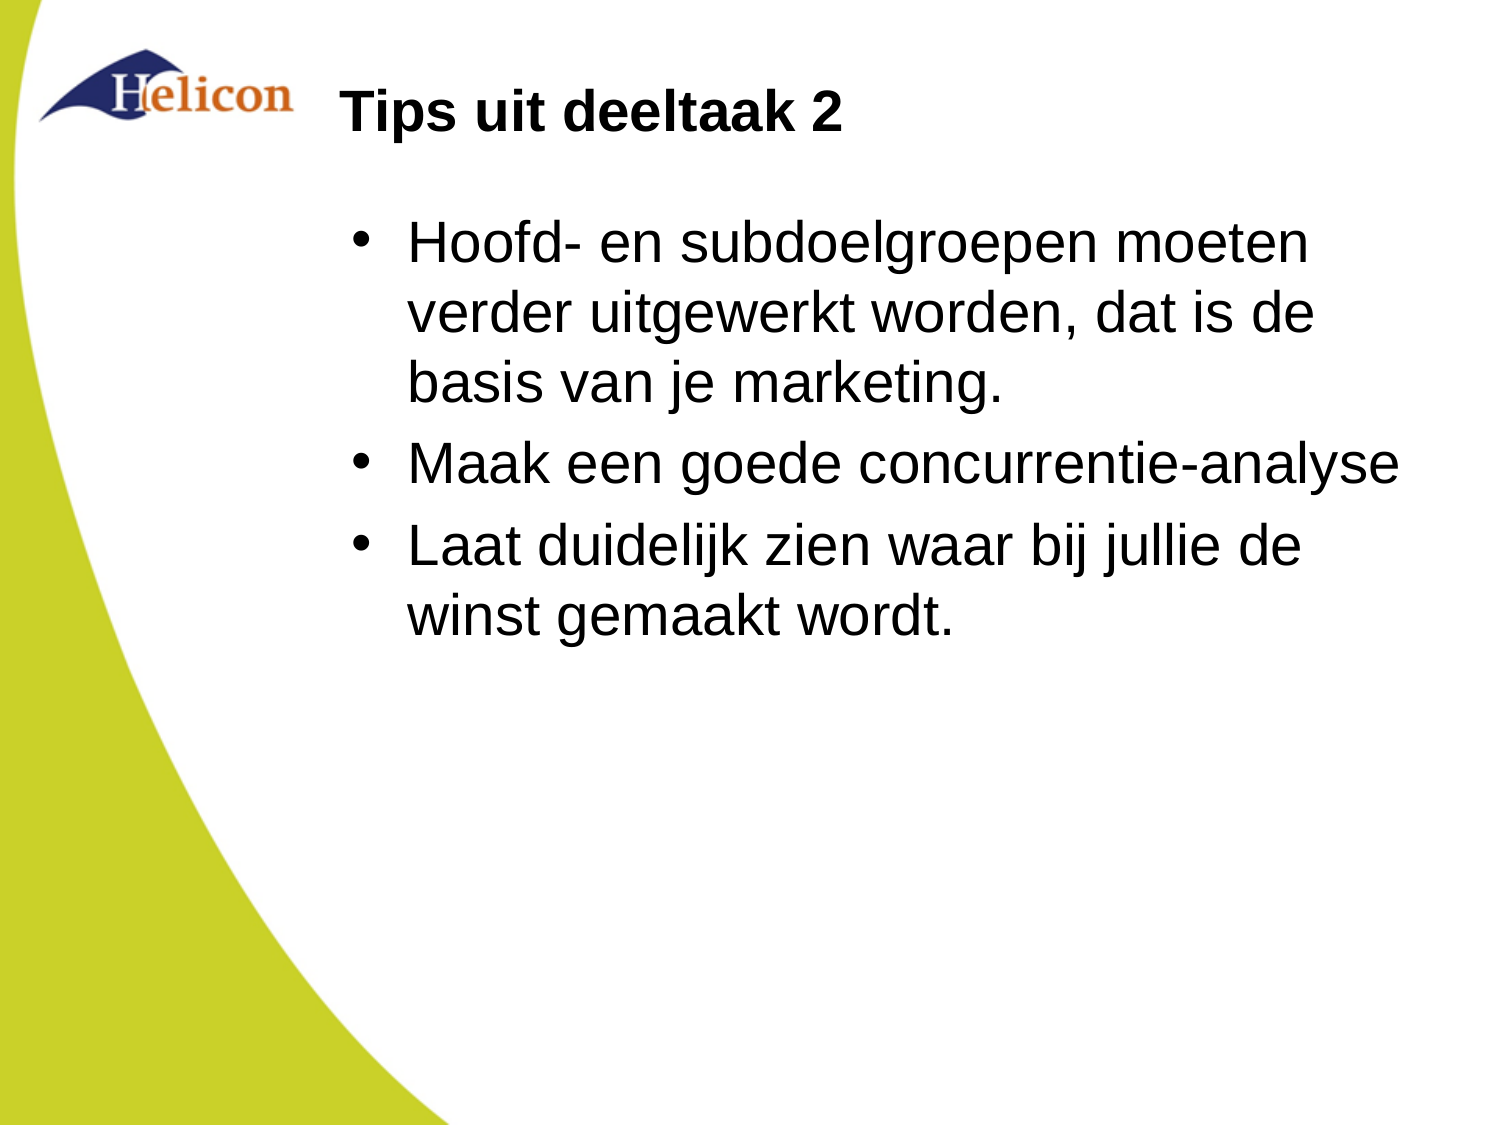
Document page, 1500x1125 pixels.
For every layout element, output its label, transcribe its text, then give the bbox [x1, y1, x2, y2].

list Hoofd- en subdoelgroepen moeten verder uitgewerkt worden, dat is de basis van je marketing. Maak een goede concurrentie-analyse Laat duidelijk zien waar bij jullie de winst gemaakt wordt. [336, 196, 1425, 1005]
title Tips uit deeltaak 2 [324, 54, 1415, 161]
picture [0, 0, 1500, 1125]
